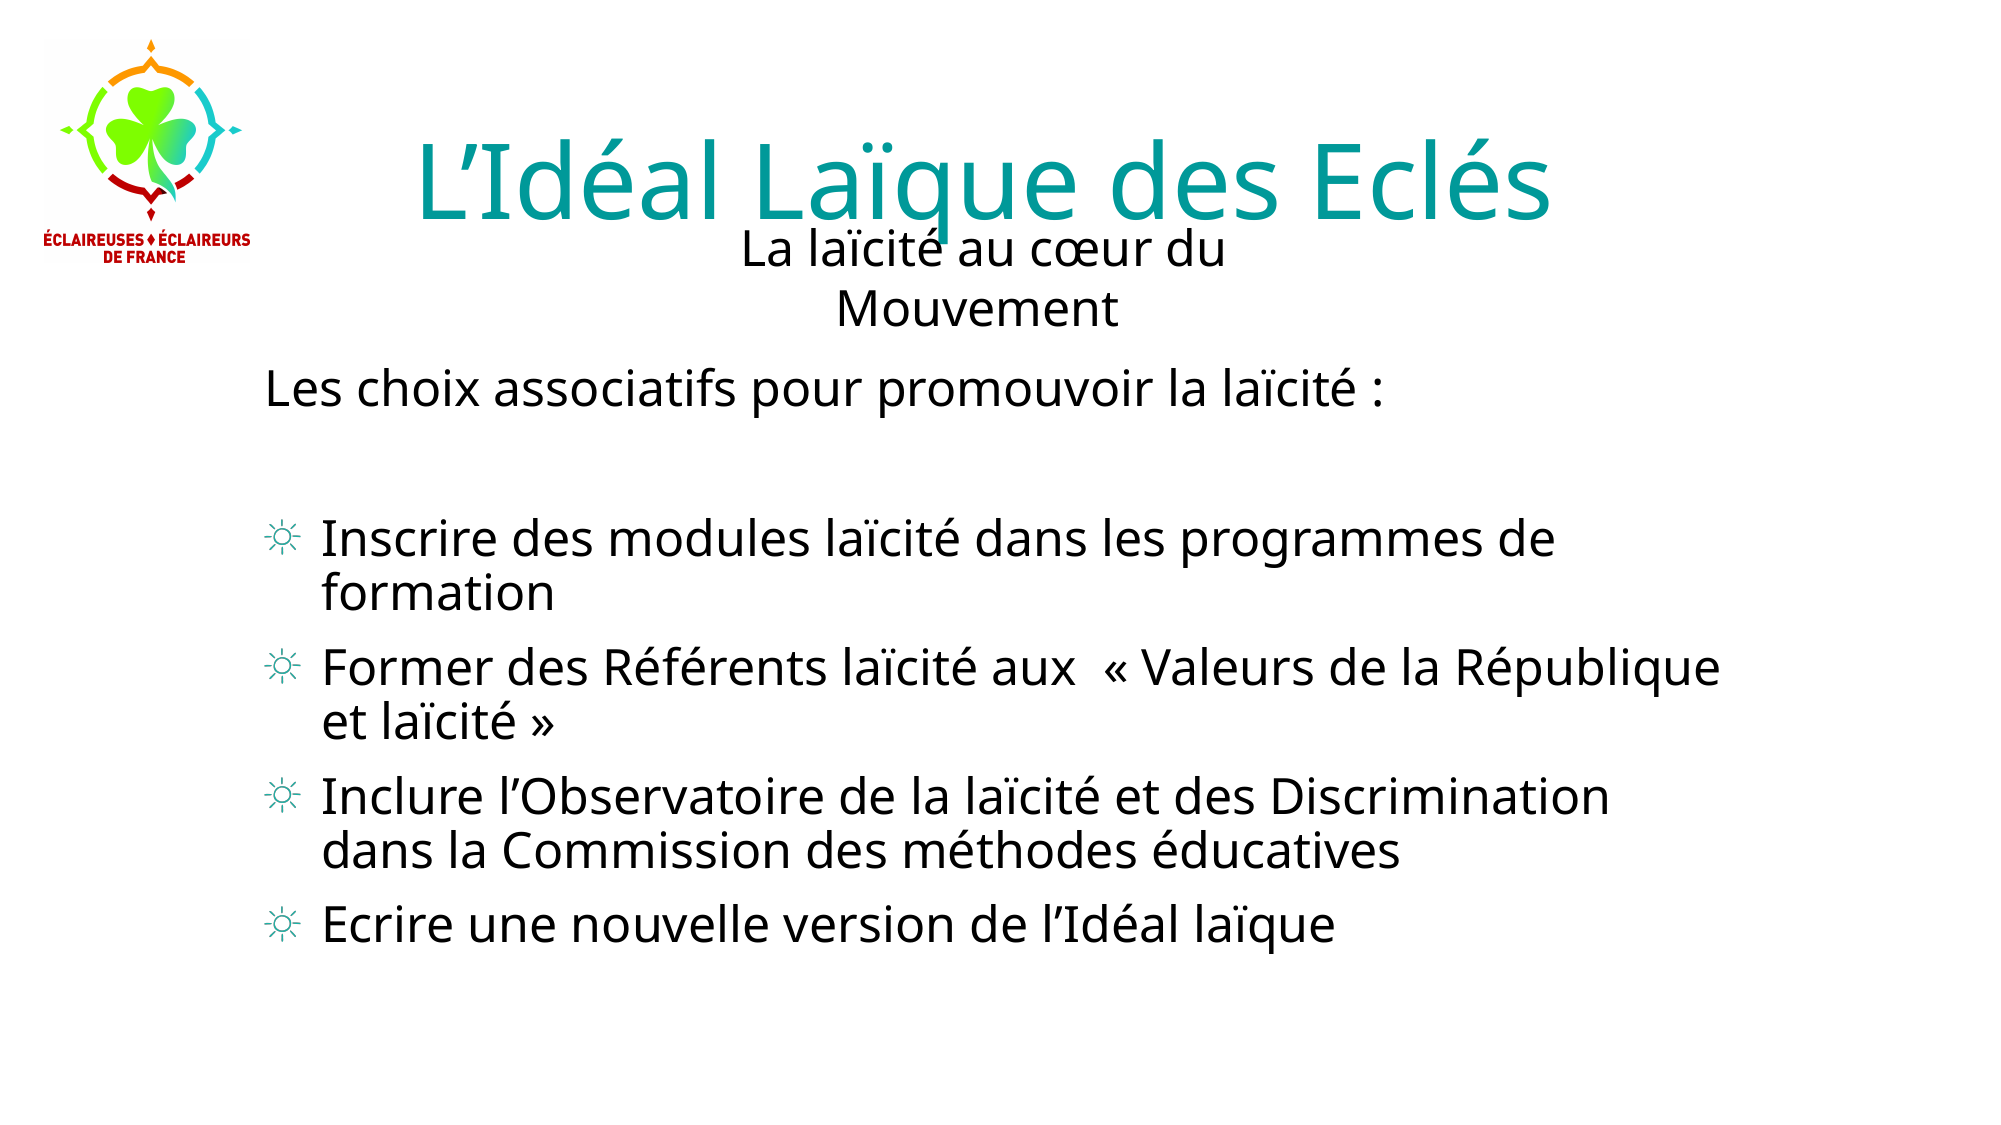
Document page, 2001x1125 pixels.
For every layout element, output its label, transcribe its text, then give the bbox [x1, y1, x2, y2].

picture [264, 519, 301, 555]
picture [264, 777, 301, 813]
text_box L’Idéal Laïque des Eclés [274, 121, 1694, 250]
subtitle Les choix associatifs pour promouvoir la laïcité : Inscrire des modules laïcité dans les programmes de formation Former des Référents laïcité aux « Valeurs de la République et laïcité » Inclure l’Observatoire de la laïcité et des Discrimination dans la Commission des méthodes éducatives Ecrire une nouvelle version de l’Idéal laïque [249, 356, 1750, 1029]
text_box La laïcité au cœur du Mouvement [577, 208, 1391, 344]
picture [44, 39, 250, 263]
picture [264, 906, 301, 942]
picture [264, 648, 301, 684]
